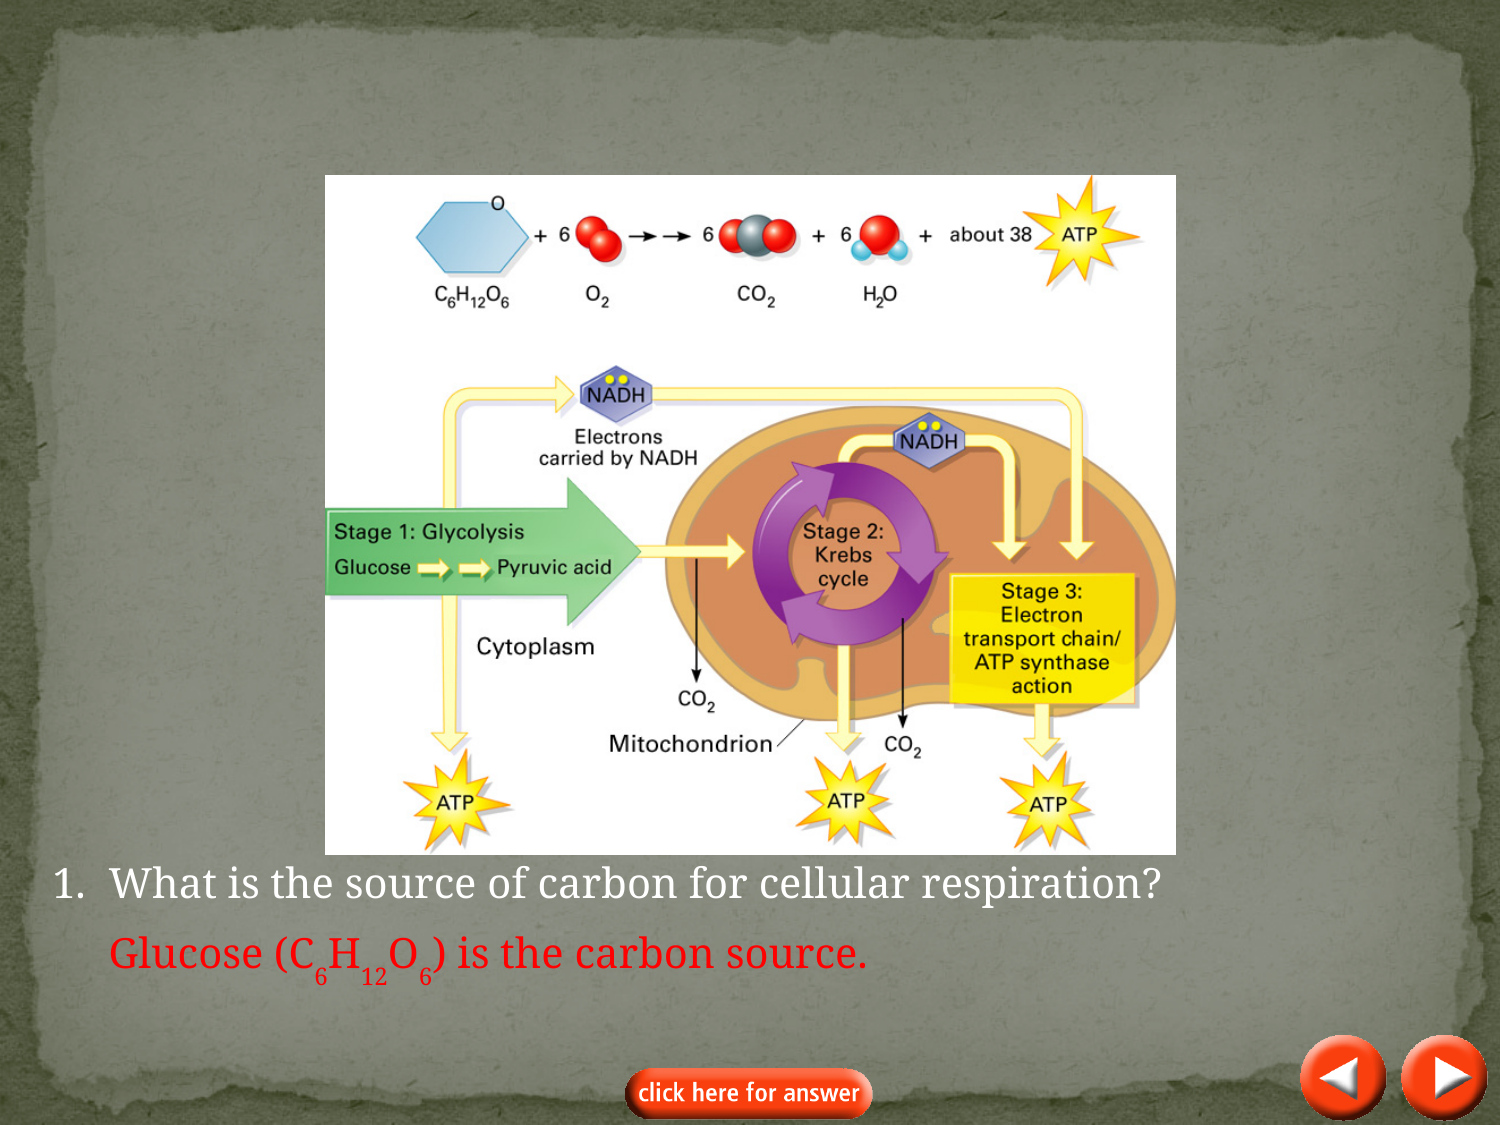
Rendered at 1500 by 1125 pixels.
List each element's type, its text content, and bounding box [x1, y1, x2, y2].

text_box Glucose (C6H12O6) is the carbon source. [37, 919, 1283, 992]
picture [624, 1068, 873, 1120]
picture [1400, 1034, 1488, 1121]
picture [1299, 1034, 1387, 1121]
picture [325, 175, 1176, 855]
text_box 1. What is the source of carbon for cellular respiration? [37, 855, 1500, 916]
